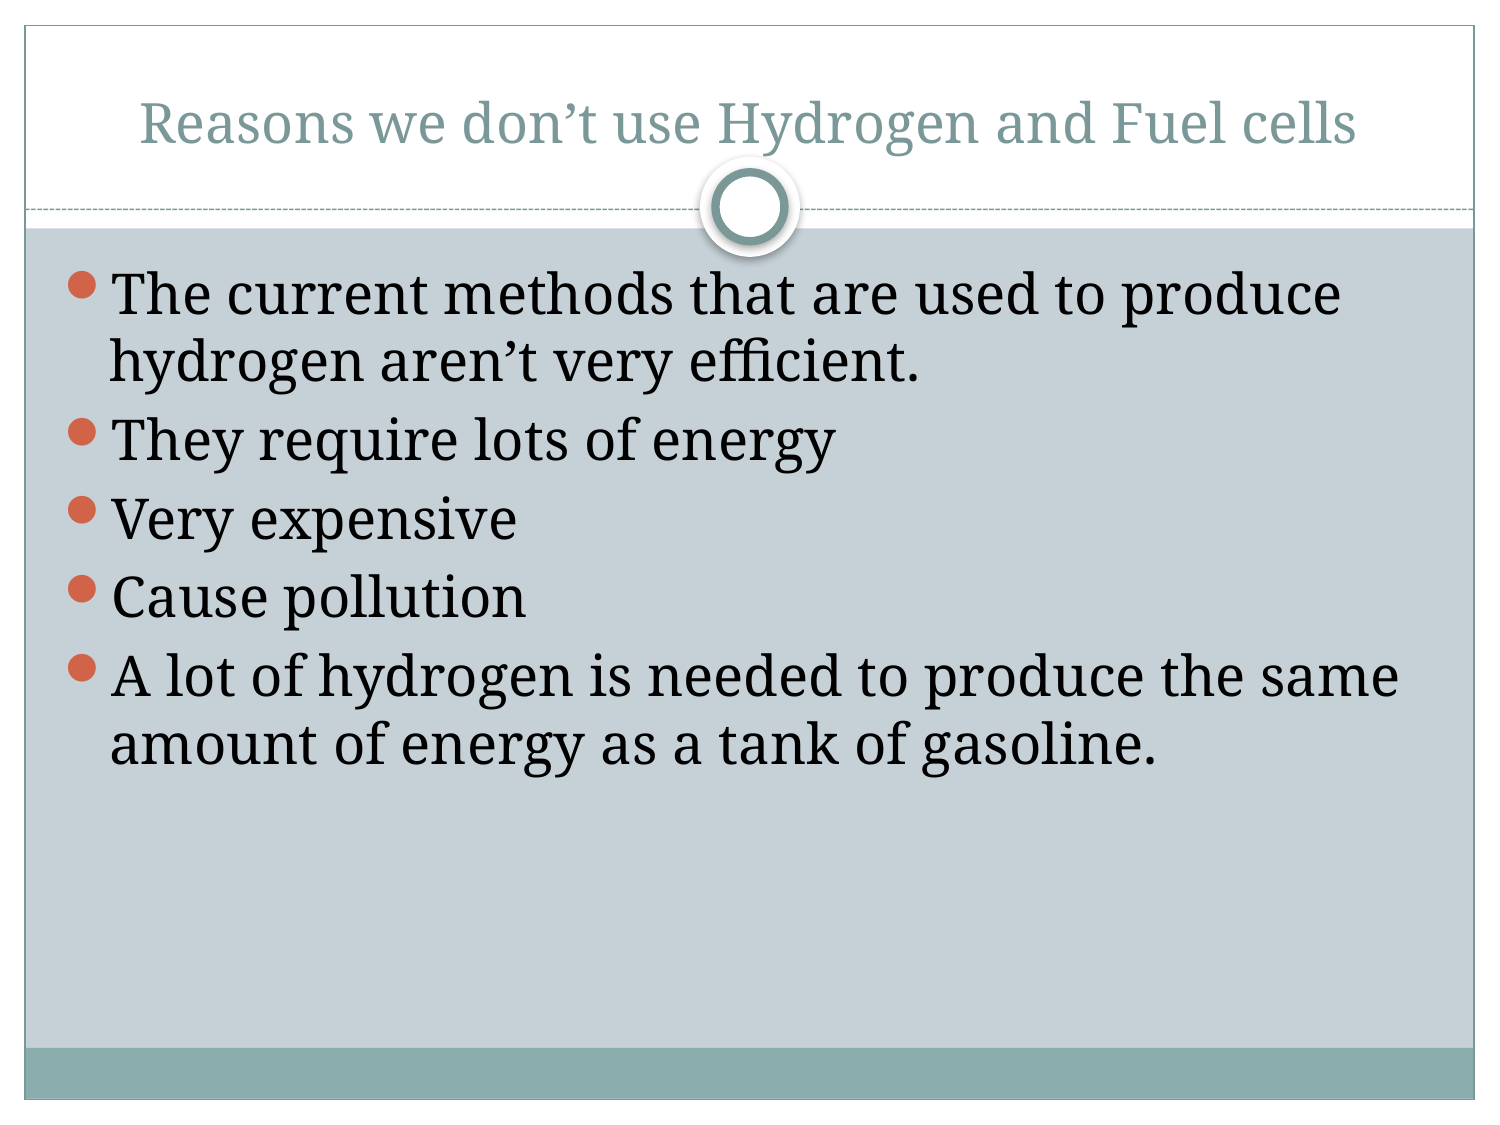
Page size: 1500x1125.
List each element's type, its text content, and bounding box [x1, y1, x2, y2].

list The current methods that are used to produce hydrogen aren’t very efficient. They require lots of energy Very expensive Cause pollution A lot of hydrogen is needed to produce the same amount of energy as a tank of gasoline. [49, 250, 1445, 1001]
title Reasons we don’t use Hydrogen and Fuel cells [49, 37, 1450, 162]
